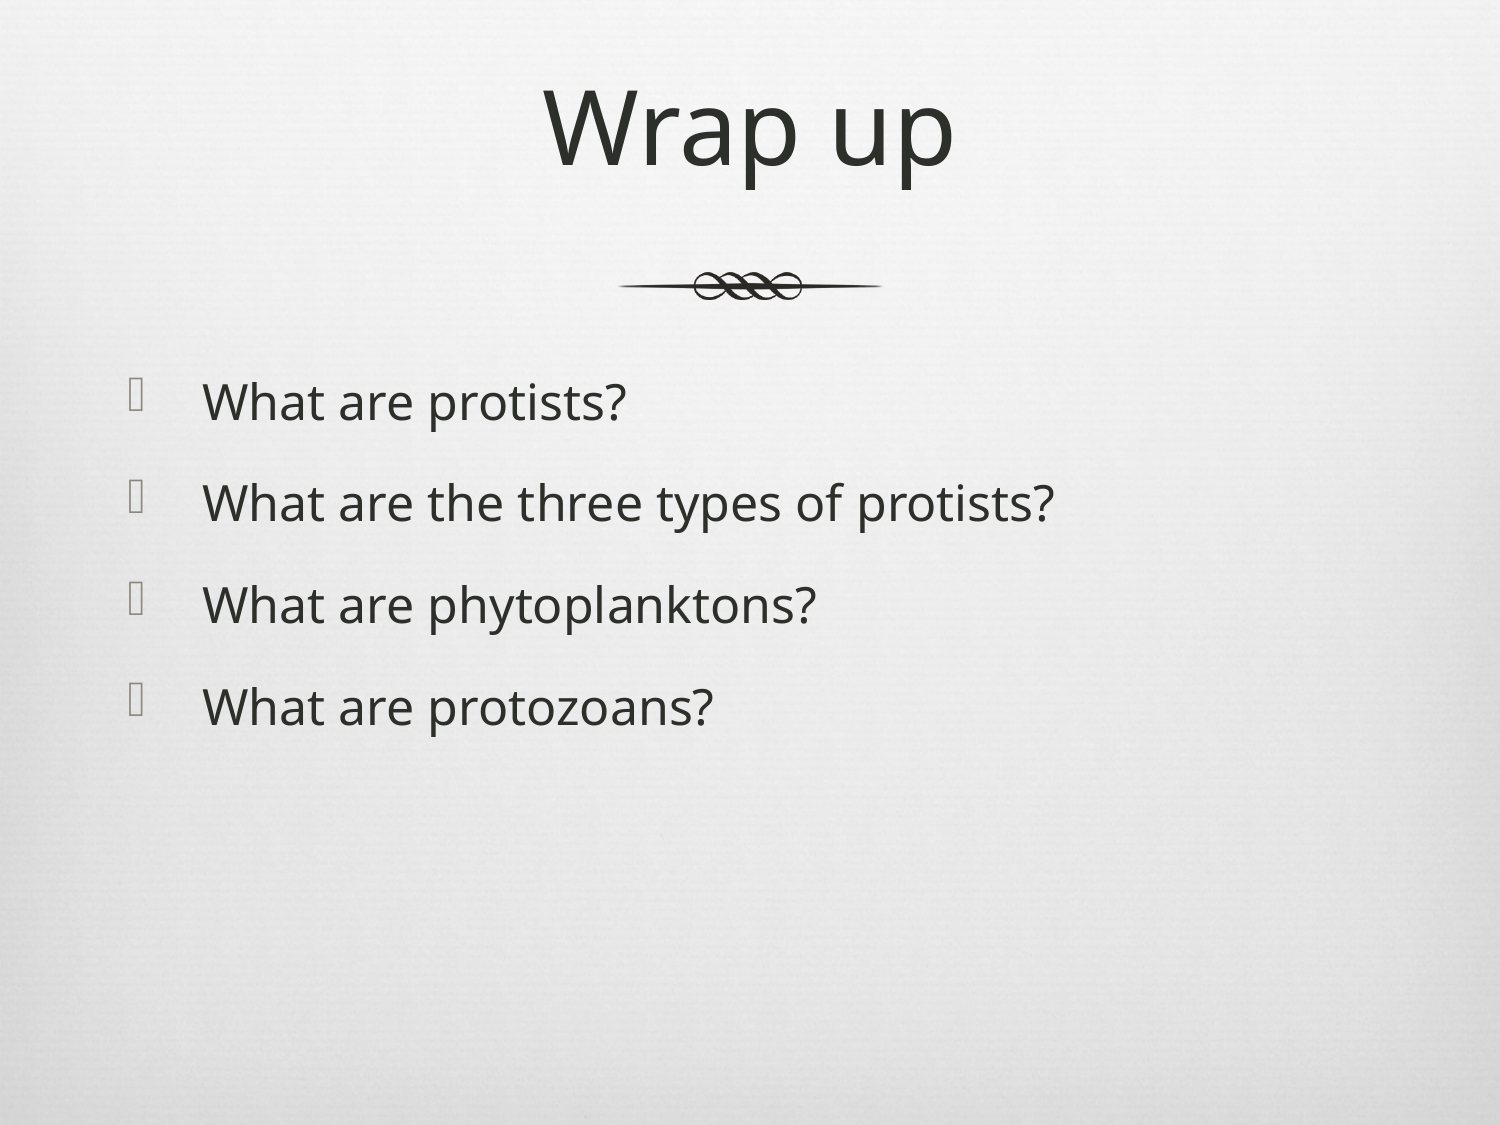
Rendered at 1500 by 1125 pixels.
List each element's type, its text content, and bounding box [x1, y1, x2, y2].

list What are protists? What are the three types of protists? What are phytoplanktons? What are protozoans? [112, 362, 1388, 963]
picture [615, 272, 885, 300]
title Wrap up [112, 11, 1388, 236]
